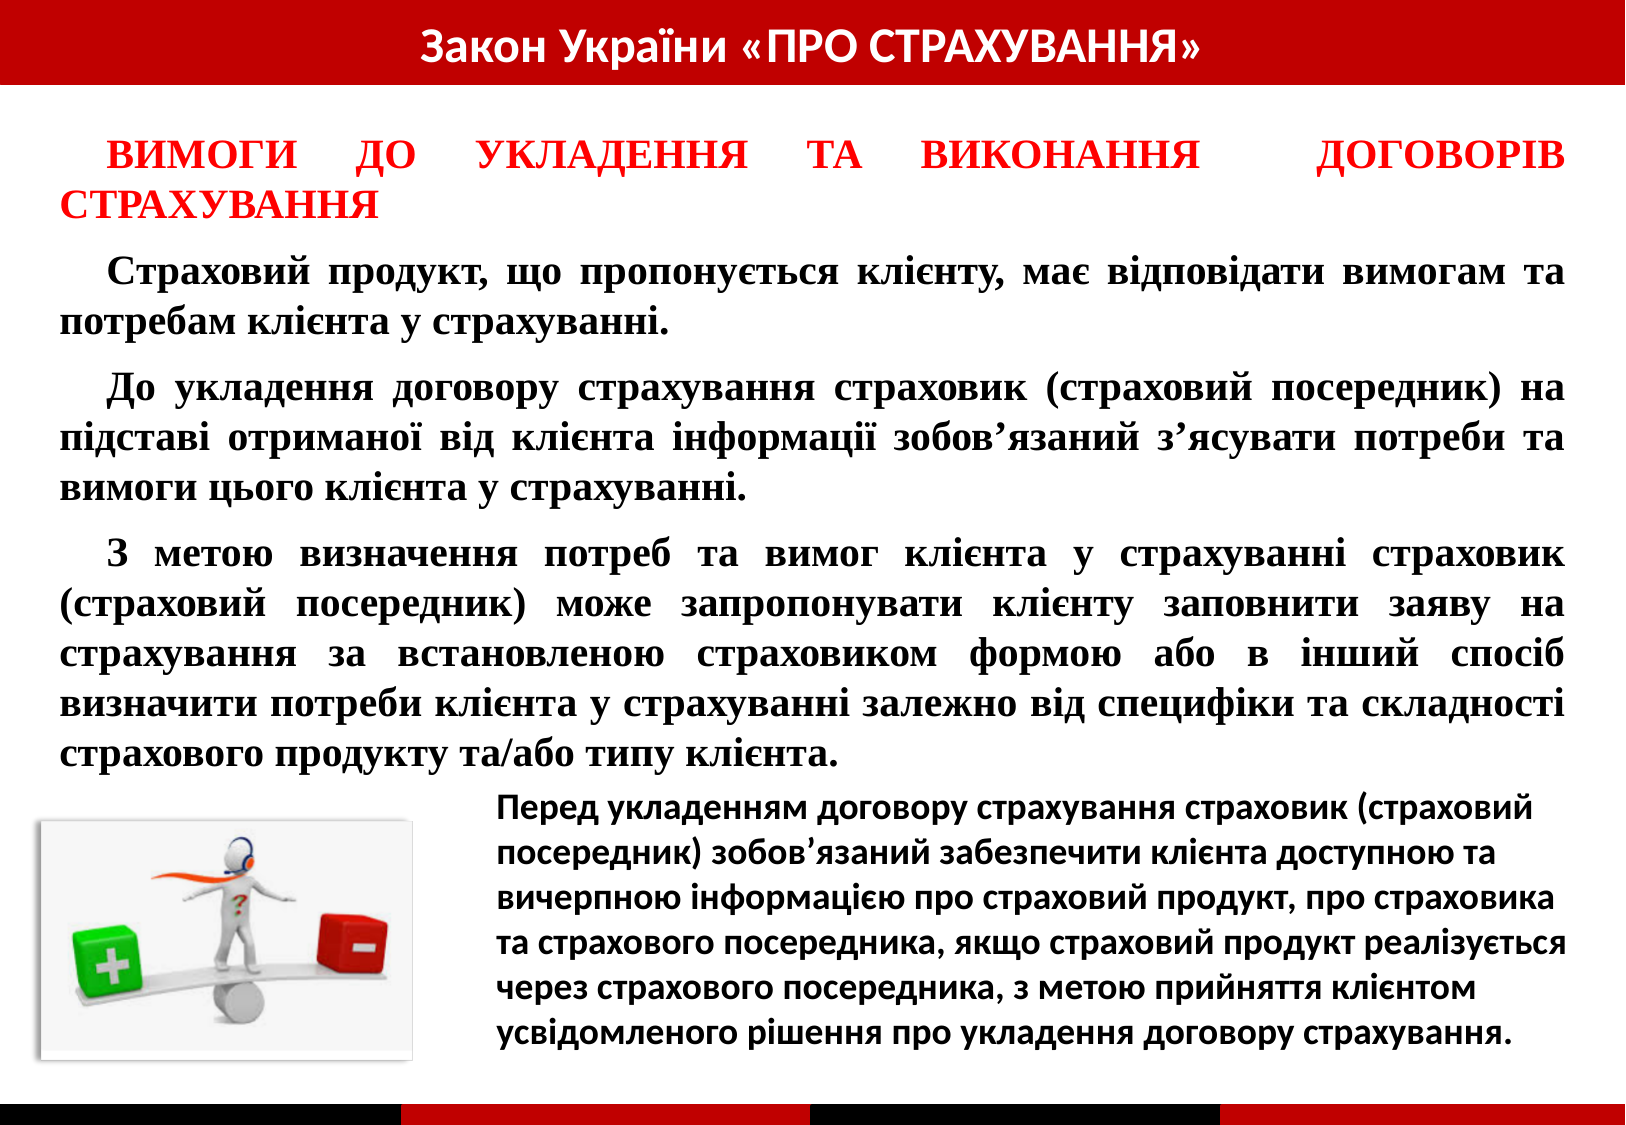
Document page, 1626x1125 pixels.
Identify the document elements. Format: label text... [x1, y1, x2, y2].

text_box [0, 1104, 401, 1125]
text_box [401, 1104, 810, 1125]
text_box [810, 1104, 1220, 1125]
text_box Перед укладенням договору страхування страховик (страховий посередник) зобов’язаний забезпечити клієнта доступною та вичерпною інформацією про страховий продукт, про страховика та страхового посередника, якщо страховий продукт реалізується через страхового посередника, з метою прийняття клієнтом усвідомленого рішення про укладення договору страхування. [481, 774, 1585, 1060]
text_box Закон України «ПРО СТРАХУВАННЯ» [0, 0, 1625, 85]
text_box ВИМОГИ ДО УКЛАДЕННЯ ТА ВИКОНАННЯ ДОГОВОРІВ СТРАХУВАННЯ Страховий продукт, що пропонується клієнту, має відповідати вимогам та потребам клієнта у страхуванні. До укладення договору страхування страховик (страховий посередник) на підставі отриманої від клієнта інформації зобов’язаний з’ясувати потреби та вимоги цього клієнта у страхуванні. З метою визначення потреб та вимог клієнта у страхуванні страховик (страховий посередник) може запропонувати клієнту заповнити заяву на страхування за встановленою страховиком формою або в інший спосіб визначити потреби клієнта у страхуванні залежно від специфіки та складності страхового продукту та/або типу клієнта. [44, 119, 1581, 782]
text_box [1220, 1104, 1625, 1125]
picture [26, 812, 417, 1070]
